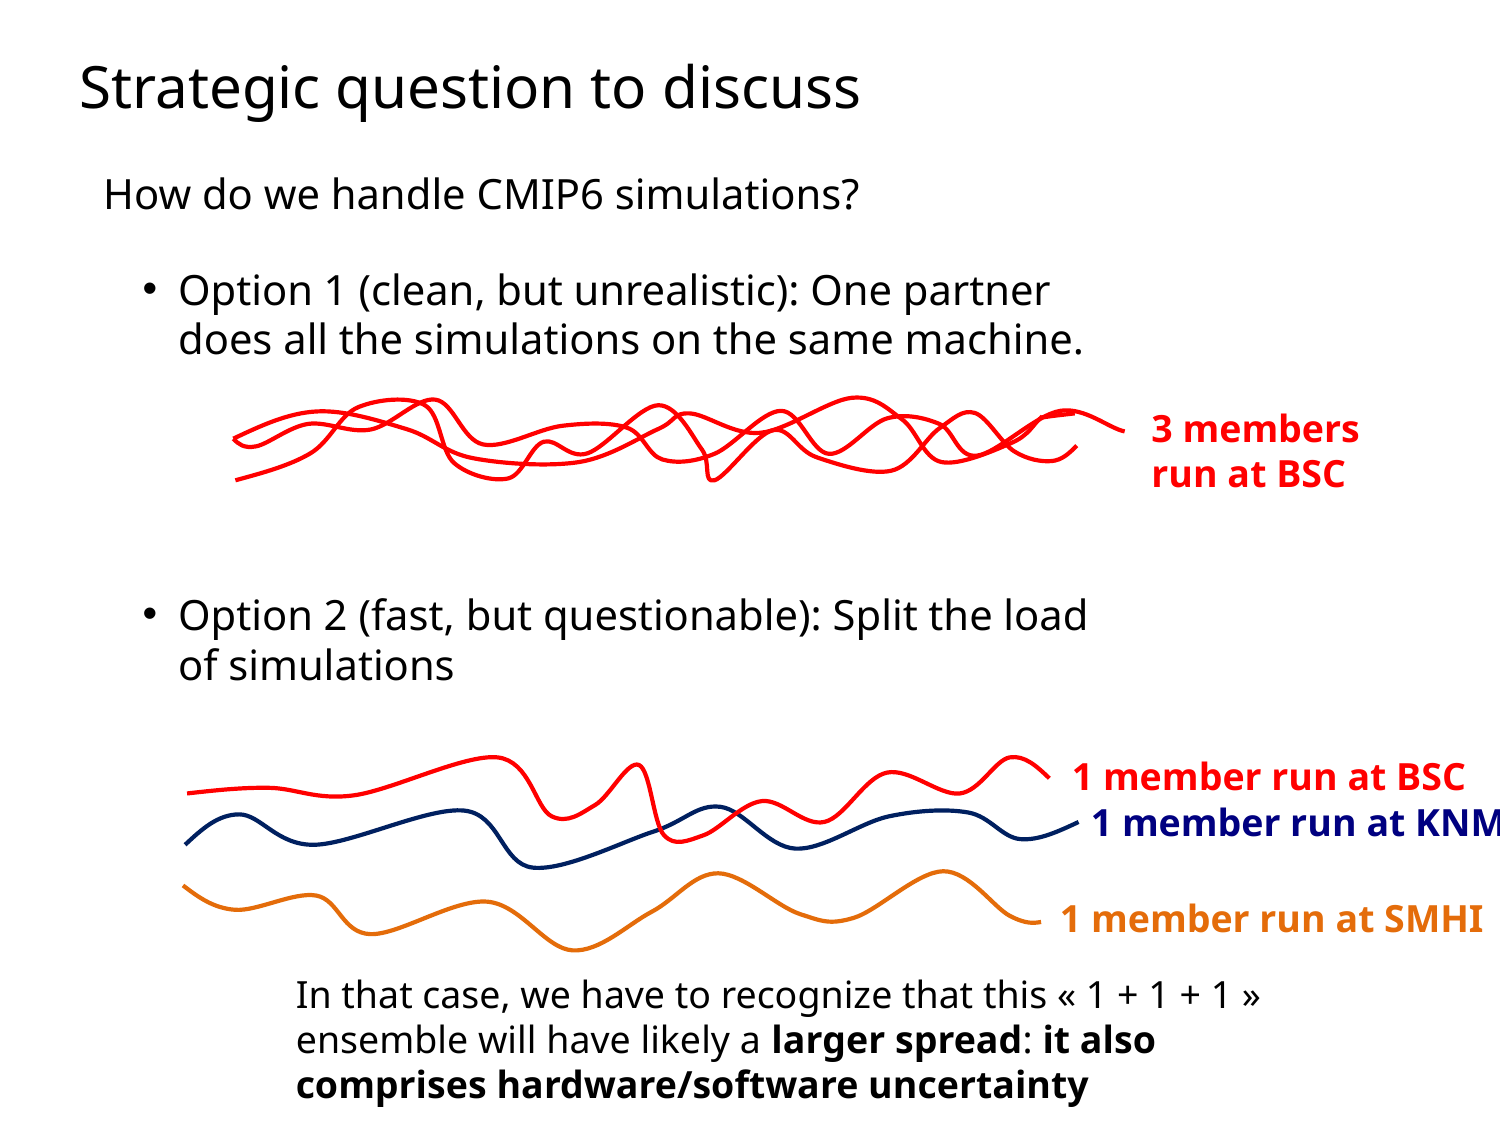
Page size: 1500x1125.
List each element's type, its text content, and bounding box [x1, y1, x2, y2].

text_box [924, 451, 980, 465]
text_box [421, 397, 622, 448]
text_box [912, 434, 929, 445]
text_box [1009, 433, 1030, 446]
text_box [716, 808, 1057, 851]
text_box [445, 436, 608, 466]
text_box [695, 408, 943, 459]
text_box [930, 417, 950, 422]
text_box [798, 395, 899, 422]
text_box How do we handle CMIP6 simulations? Option 1 (clean, but unrealistic): One partner does all the simulations on the same machine. Option 2 (fast, but questionable): Split the load of simulations [88, 160, 1137, 1026]
text_box [186, 754, 1051, 844]
text_box [232, 409, 346, 438]
text_box Strategic question to discuss [64, 42, 1081, 128]
text_box [234, 397, 1079, 483]
text_box In that case, we have to recognize that this « 1 + 1 + 1 » ensemble will have likely a larger spread: it also comprises hardware/software uncertainty [281, 964, 1329, 1114]
text_box 1 member run at SMHI [1045, 888, 1500, 993]
text_box [181, 869, 1042, 953]
text_box [679, 411, 751, 433]
text_box [469, 429, 537, 436]
text_box 3 members run at BSC [1136, 397, 1435, 502]
text_box 1 member run at BSC [1057, 745, 1491, 851]
text_box [231, 421, 335, 450]
text_box [959, 449, 998, 458]
text_box [1000, 408, 1126, 443]
text_box 1 member run at KNMI [1076, 791, 1500, 888]
text_box [985, 414, 1042, 432]
text_box [183, 808, 659, 871]
